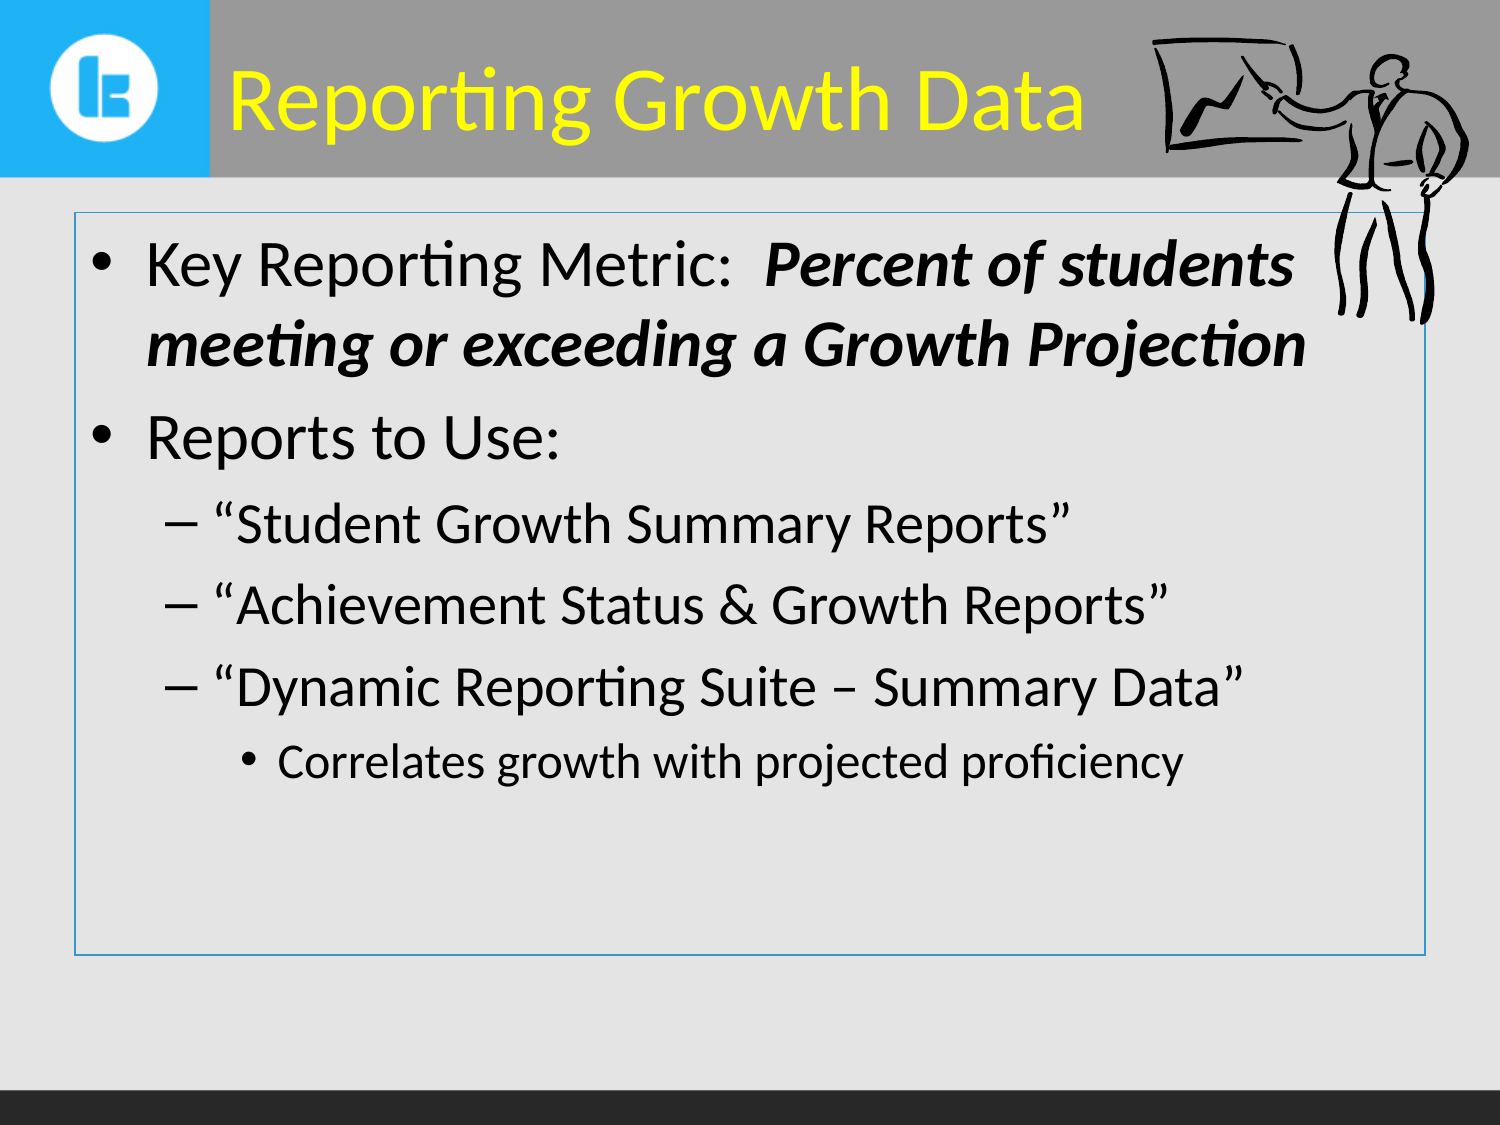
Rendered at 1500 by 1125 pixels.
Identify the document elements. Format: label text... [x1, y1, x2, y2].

list Key Reporting Metric: Percent of students meeting or exceeding a Growth Projection Reports to Use: “Student Growth Summary Reports” “Achievement Status & Growth Reports” “Dynamic Reporting Suite – Summary Data” Correlates growth with projected proficiency [74, 212, 1426, 956]
title Reporting Growth Data [212, 0, 1438, 188]
picture [0, 0, 1500, 1125]
